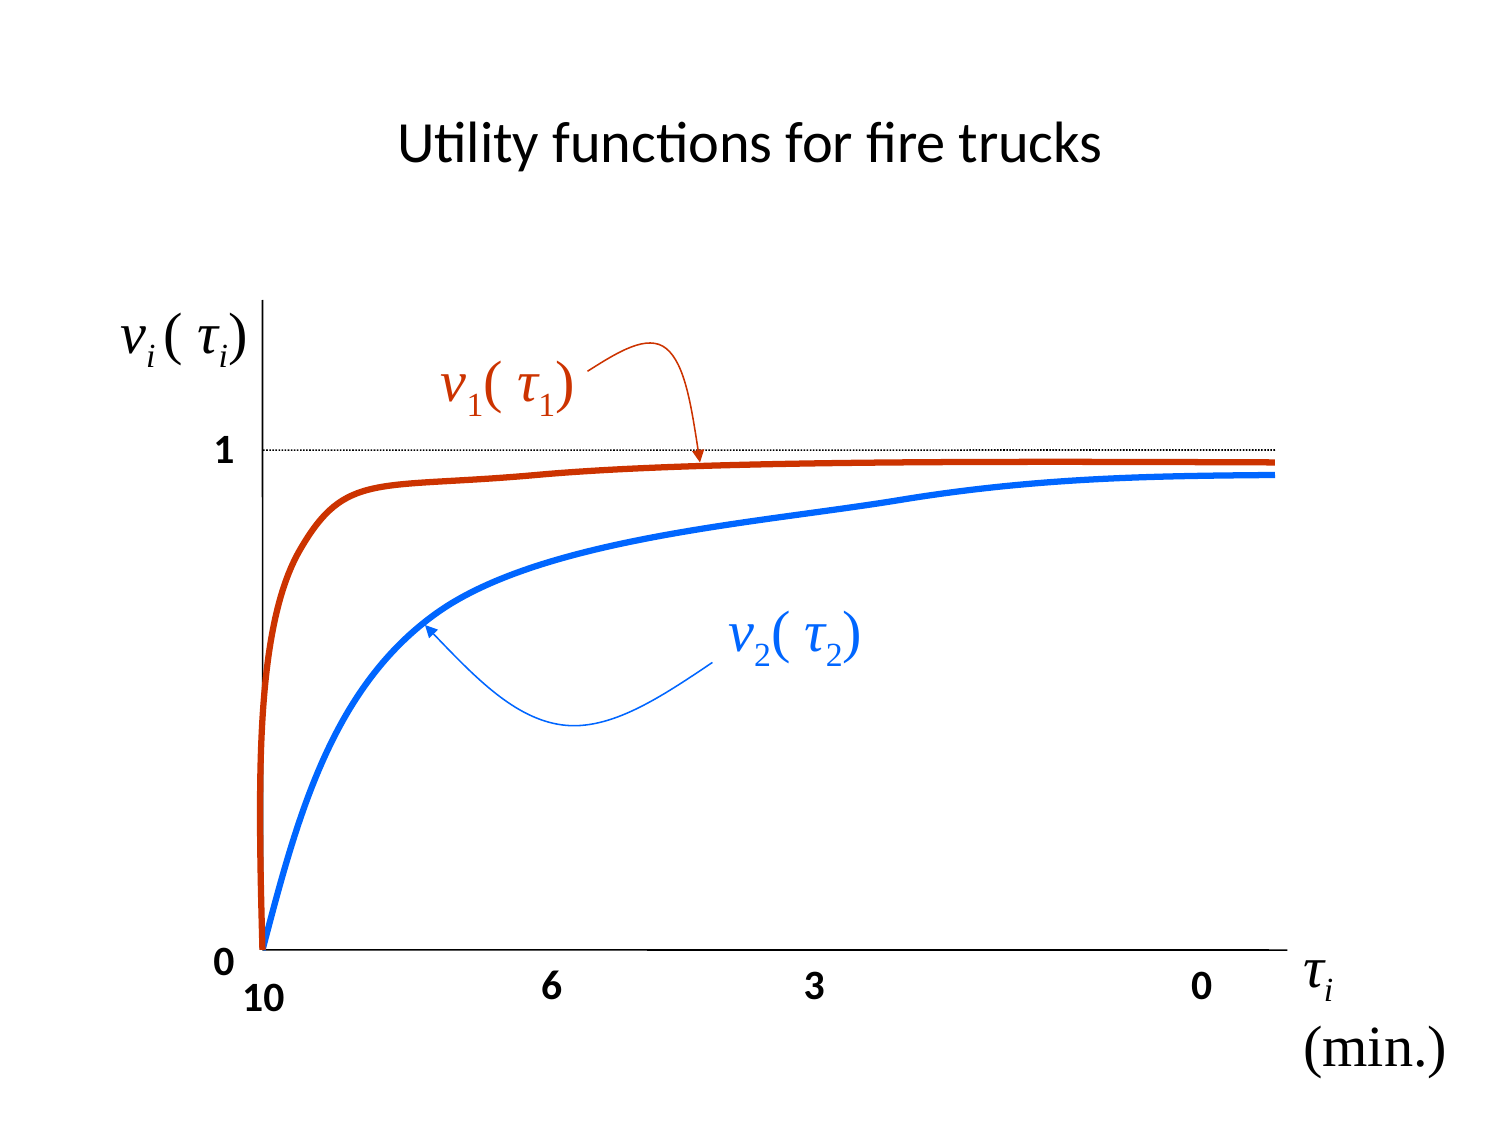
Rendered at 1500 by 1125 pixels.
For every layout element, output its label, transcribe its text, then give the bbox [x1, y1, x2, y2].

text_box v2( τ2) [713, 585, 878, 681]
text_box [587, 342, 705, 463]
text_box 6 [526, 950, 578, 1015]
text_box [878, 474, 1276, 662]
text_box [260, 461, 1275, 950]
text_box 1 [198, 414, 250, 480]
text_box 0 [1176, 950, 1228, 1015]
text_box [424, 624, 713, 726]
text_box [321, 681, 836, 923]
text_box 0 [198, 926, 250, 992]
text_box 10 [227, 962, 300, 1028]
text_box 3 [788, 950, 840, 1015]
text_box τi (min.) [1288, 921, 1463, 1125]
text_box v1( τ1) [426, 335, 590, 431]
title Utility functions for fire trucks [75, 45, 1425, 233]
text_box vi ( τi) [105, 287, 263, 382]
